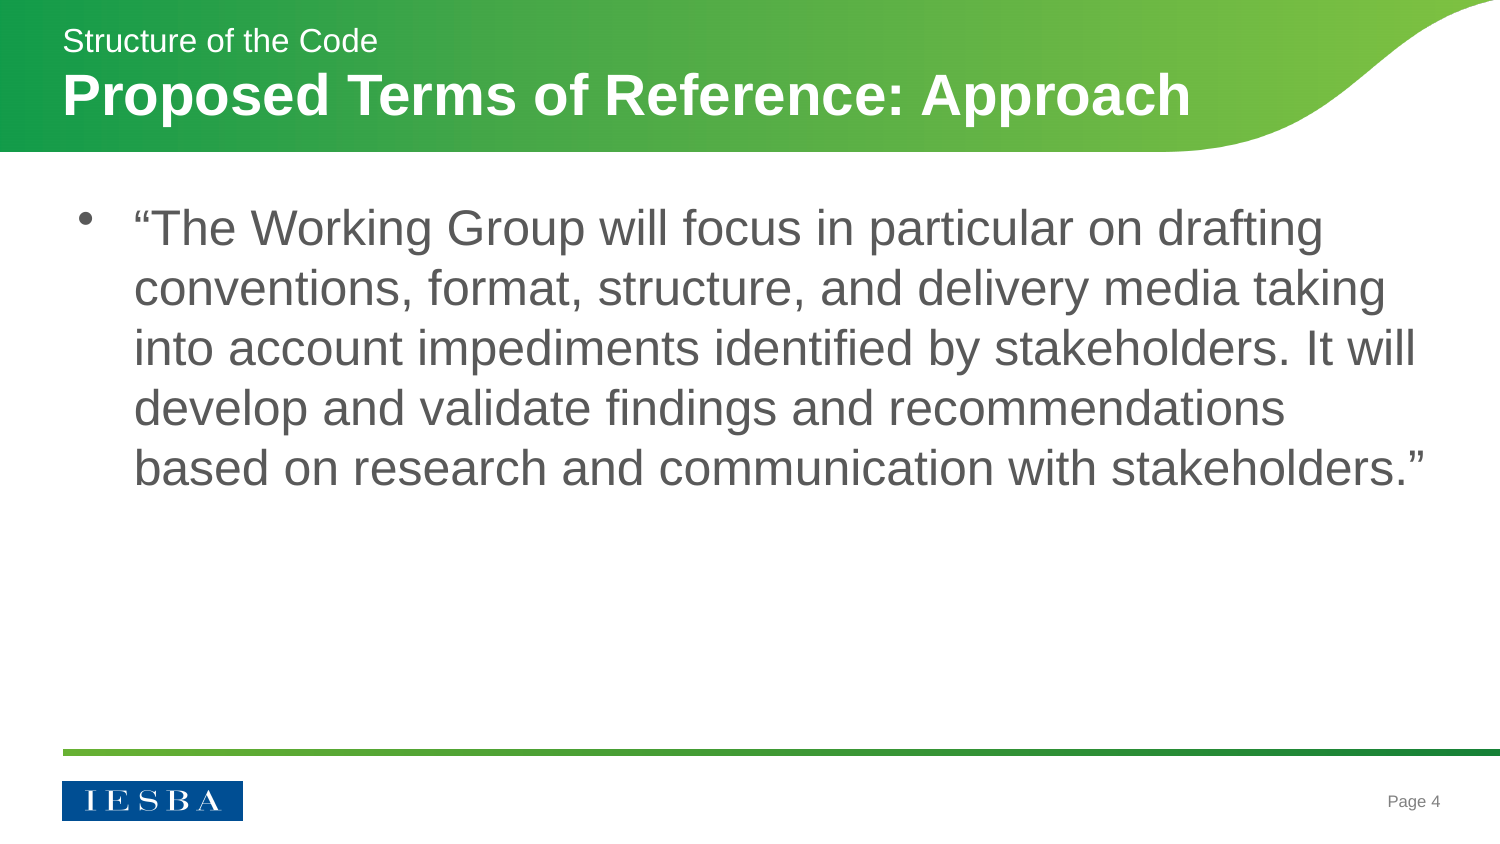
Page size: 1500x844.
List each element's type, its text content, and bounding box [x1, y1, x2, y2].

picture [0, 0, 1497, 152]
title Proposed Terms of Reference: Approach [62, 59, 1300, 125]
picture [62, 781, 243, 821]
list “The Working Group will focus in particular on drafting conventions, format, structure, and delivery media taking into account impediments identified by stakeholders. It will develop and validate findings and recommendations based on research and communication with stakeholders.” [62, 187, 1450, 694]
subtitle Structure of the Code [62, 18, 650, 60]
